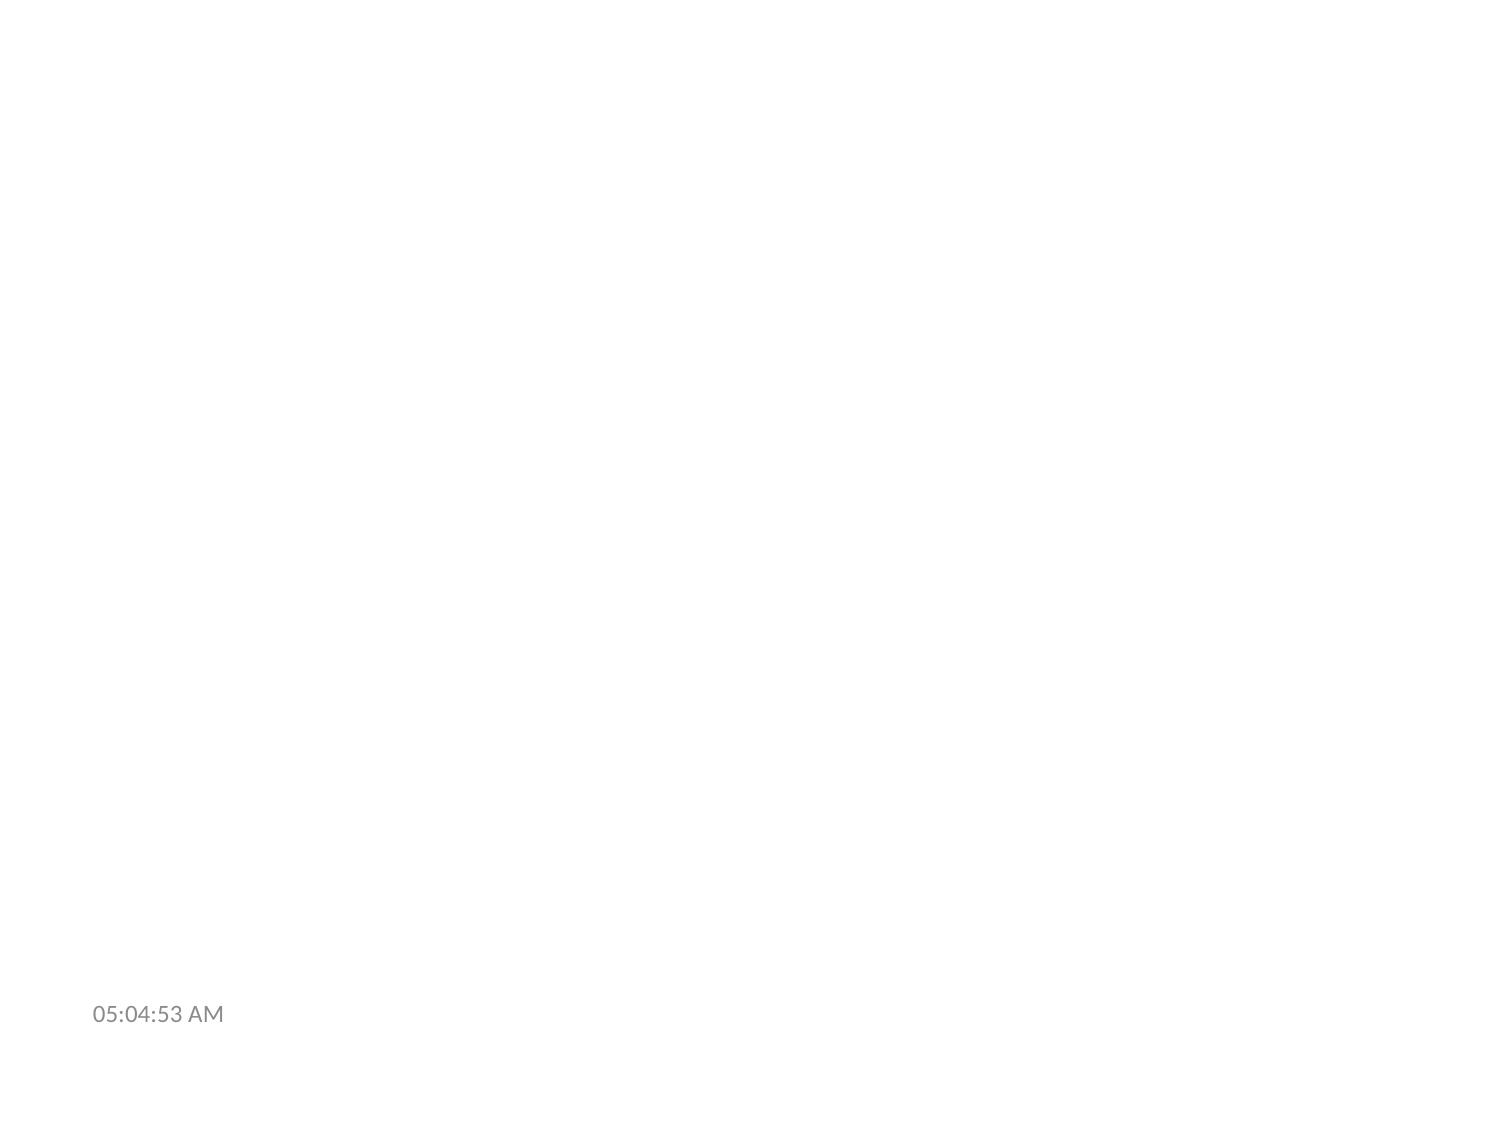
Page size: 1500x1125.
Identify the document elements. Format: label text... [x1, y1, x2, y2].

text_box 3:35:09 PM [77, 982, 428, 1043]
